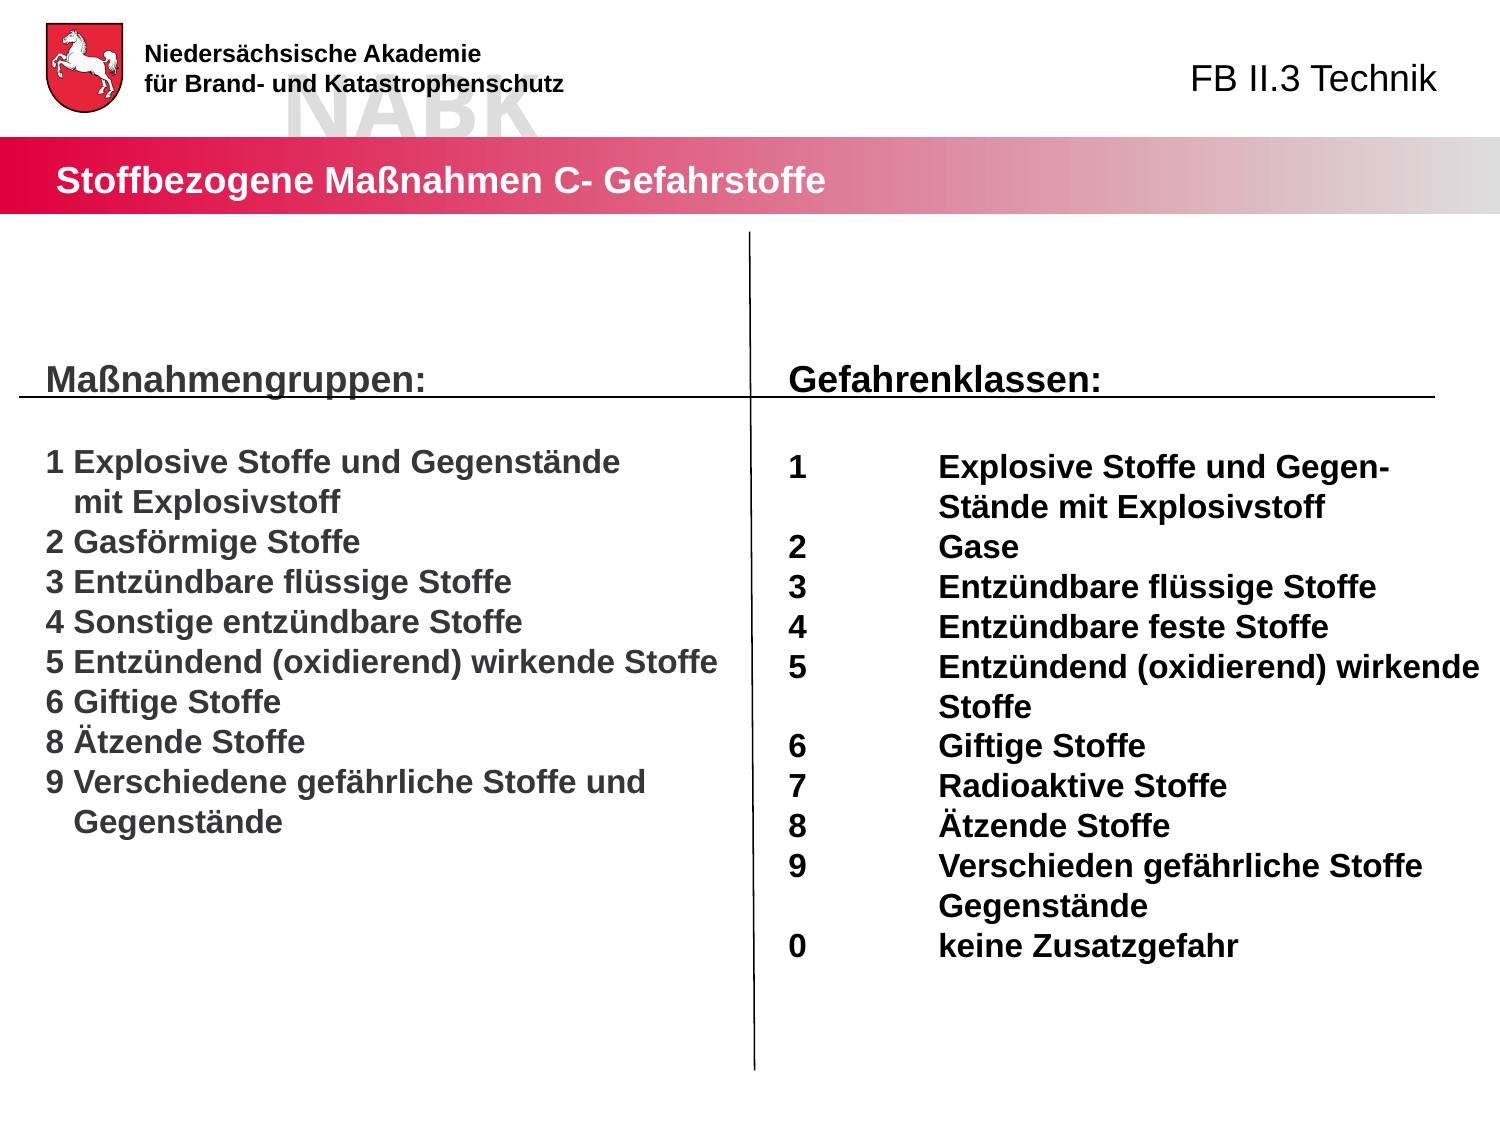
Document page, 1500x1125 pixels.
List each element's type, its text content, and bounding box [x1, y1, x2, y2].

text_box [749, 398, 755, 1071]
text_box Maßnahmengruppen: 1 Explosive Stoffe und Gegenstände mit Explosivstoff 2 Gasförmige Stoffe 3 Entzündbare flüssige Stoffe 4 Sonstige entzündbare Stoffe 5 Entzündend (oxidierend) wirkende Stoffe 6 Giftige Stoffe 8 Ätzende Stoffe 9 Verschiedene gefährliche Stoffe und Gegenstände [30, 398, 749, 847]
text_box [749, 231, 755, 397]
picture [45, 22, 124, 114]
text_box Maßnahmengruppen: 1 Explosive Stoffe und Gegenstände mit Explosivstoff 2 Gasförmige Stoffe 3 Entzündbare flüssige Stoffe 4 Sonstige entzündbare Stoffe 5 Entzündend (oxidierend) wirkende Stoffe 6 Giftige Stoffe 8 Ätzende Stoffe 9 Verschiedene gefährliche Stoffe und Gegenstände [30, 348, 749, 396]
text_box Gefahrenklassen: 1 Explosive Stoffe und Gegen- Stände mit Explosivstoff 2 Gase 3 Entzündbare flüssige Stoffe 4 Entzündbare feste Stoffe 5 Entzündend (oxidierend) wirkende Stoffe 6 Giftige Stoffe 7 Radioaktive Stoffe 8 Ätzende Stoffe 9 Verschieden gefährliche Stoffe Gegenstände 0 keine Zusatzgefahr [773, 347, 1500, 972]
